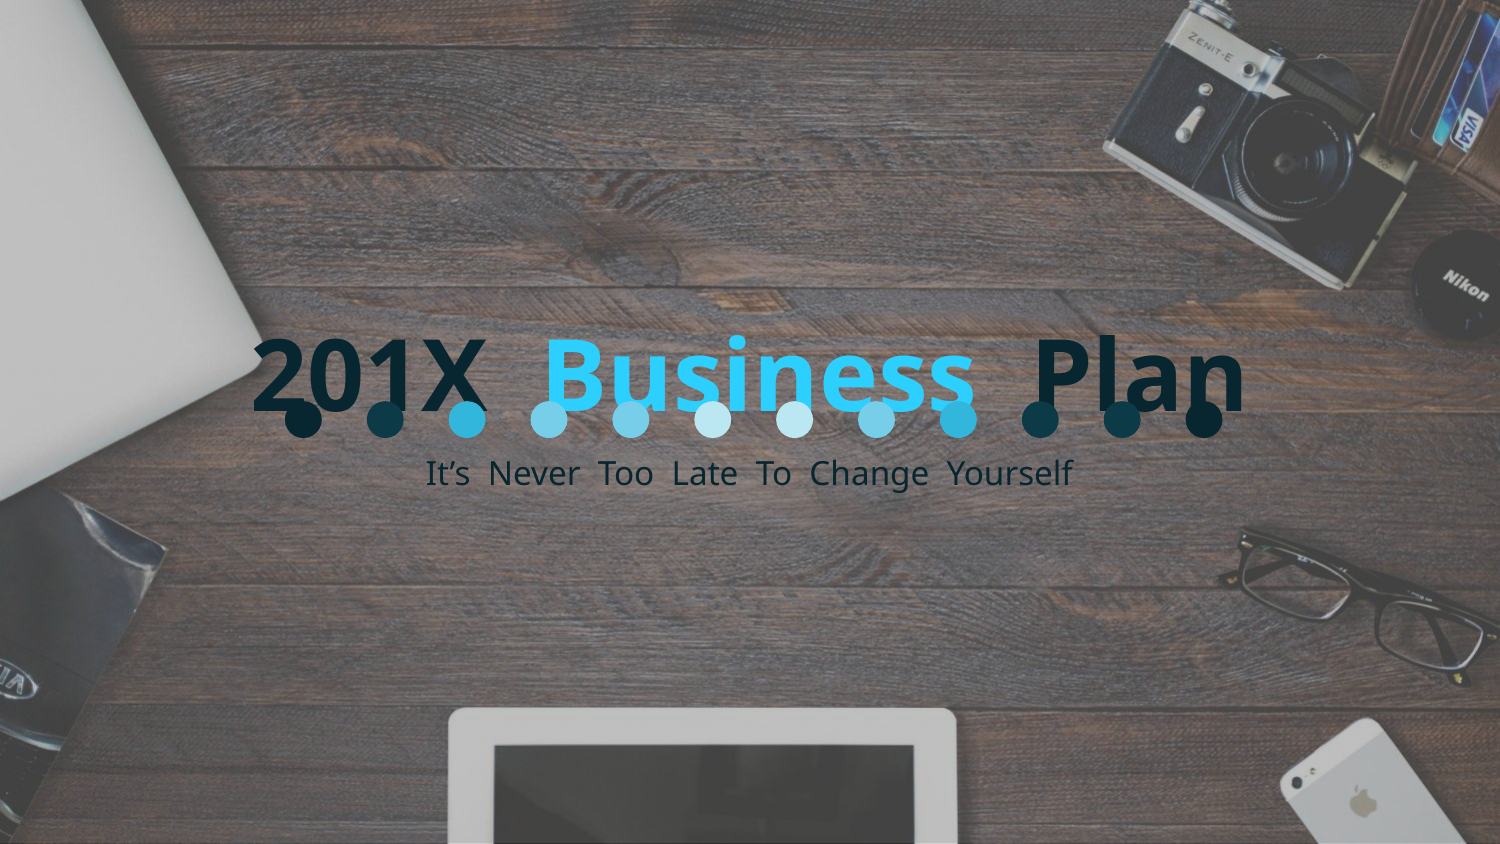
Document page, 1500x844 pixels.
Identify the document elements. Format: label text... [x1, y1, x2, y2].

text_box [284, 400, 1223, 439]
text_box [0, 0, 1500, 844]
text_box 201X Business Plan It’s Never Too Late To Change Yourself [188, 244, 1312, 500]
